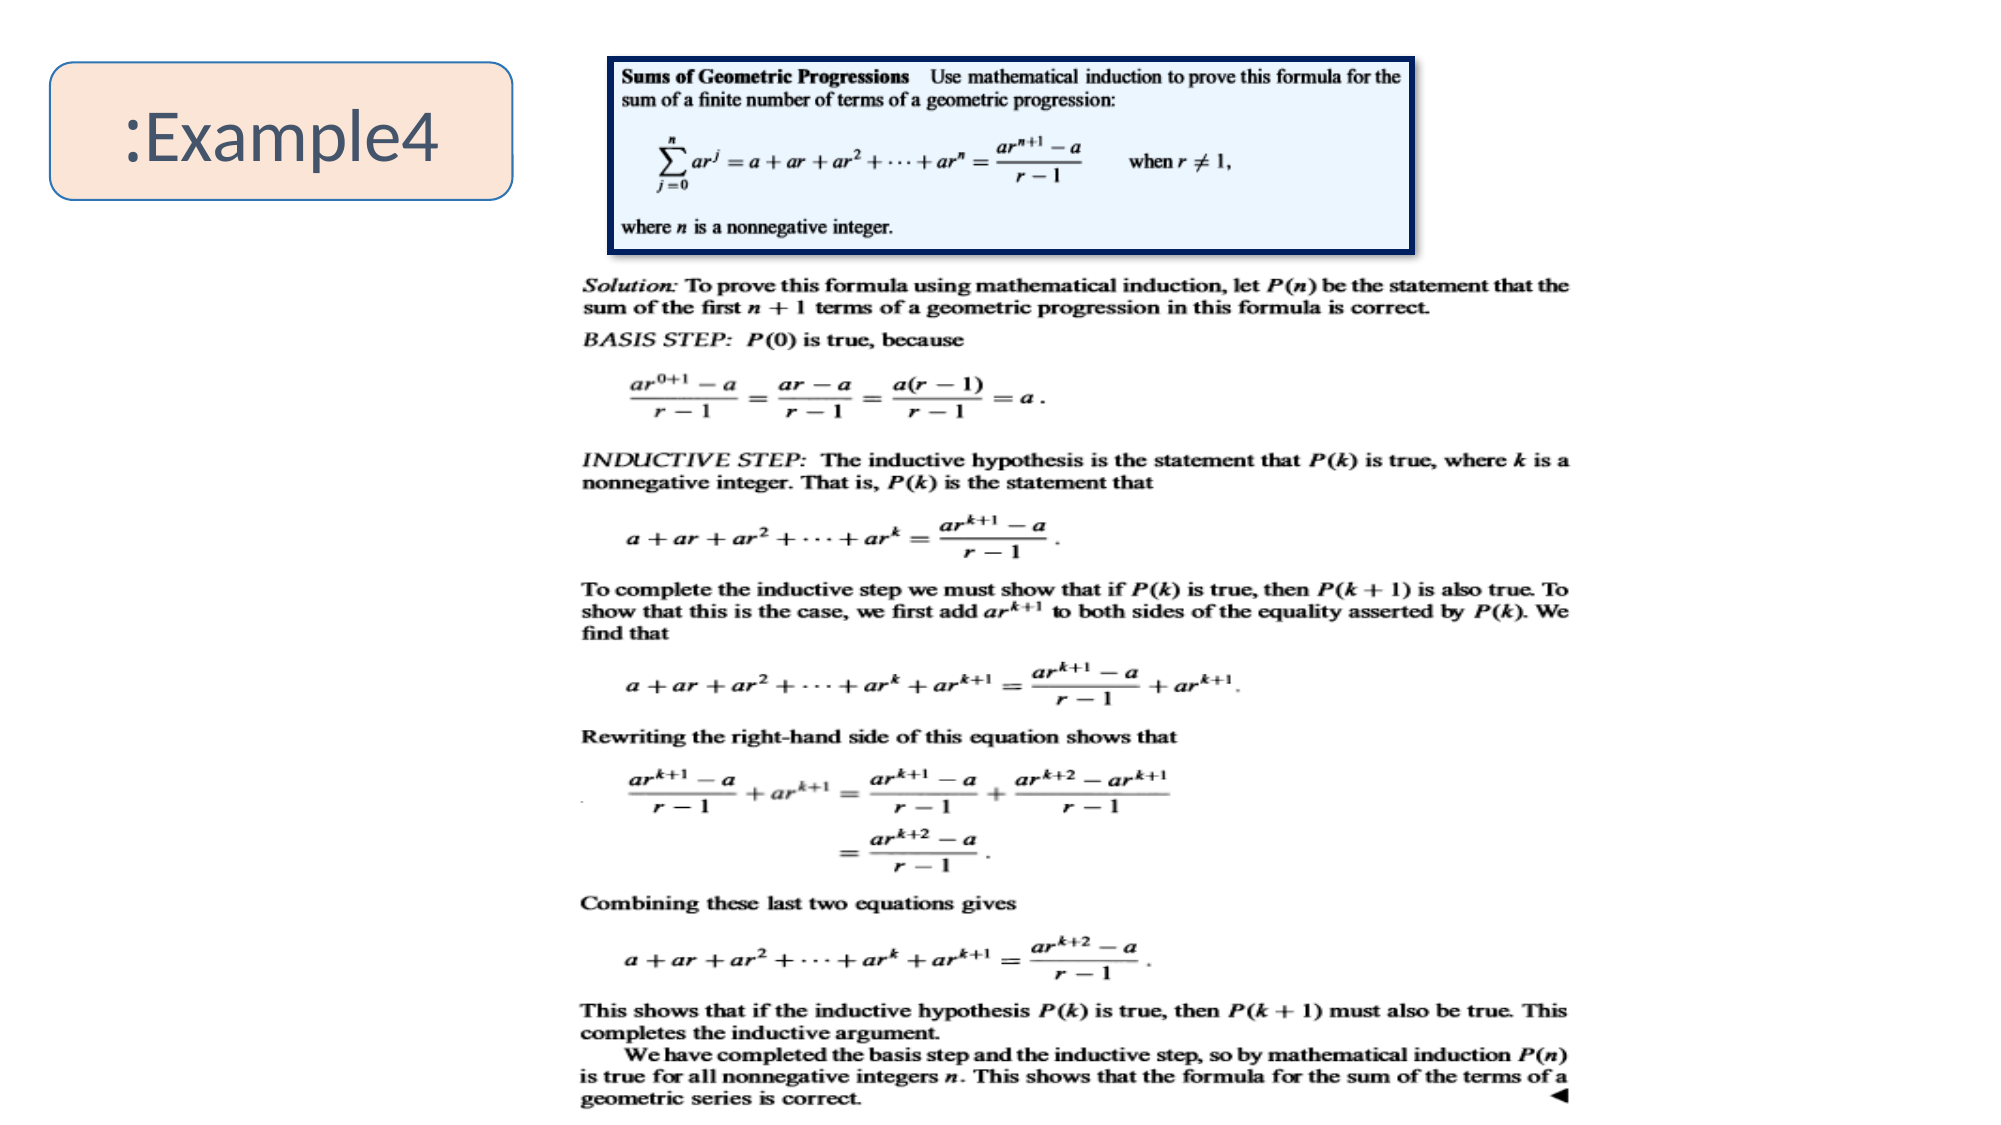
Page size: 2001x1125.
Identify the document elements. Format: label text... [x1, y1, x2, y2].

picture [570, 271, 1577, 1114]
picture [613, 62, 1409, 250]
text_box Example4: [48, 61, 514, 201]
